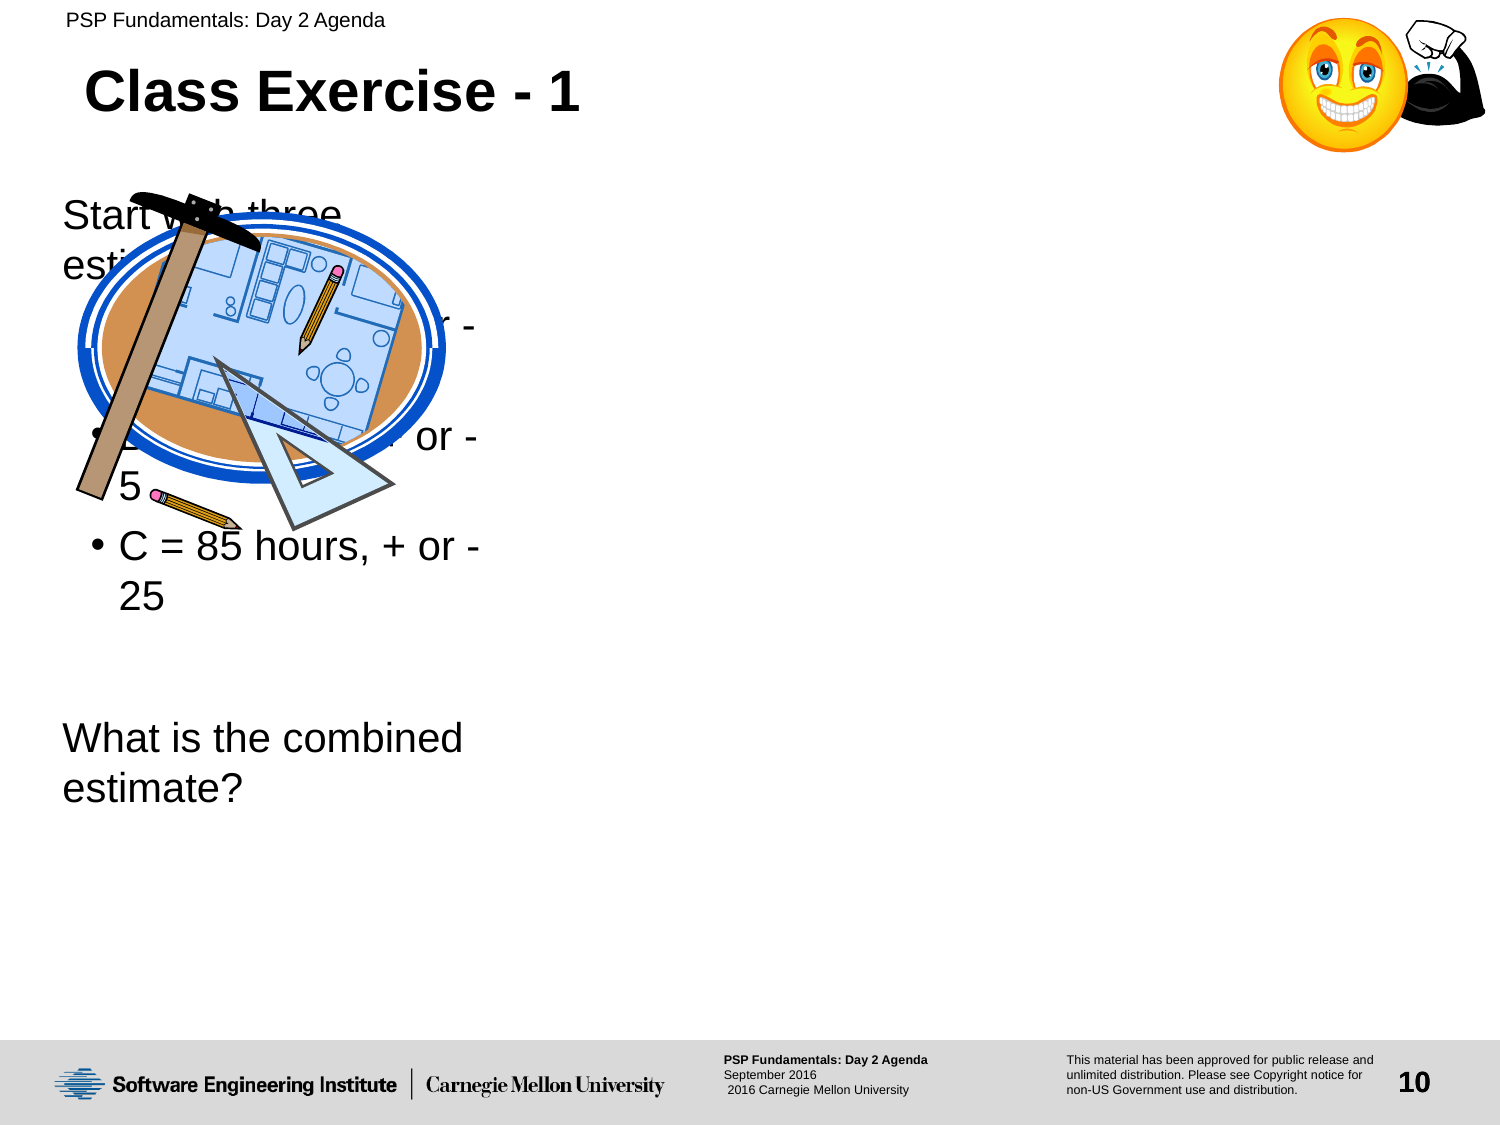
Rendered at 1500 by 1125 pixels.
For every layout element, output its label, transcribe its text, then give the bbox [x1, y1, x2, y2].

title Class Exercise - 1 [65, 37, 1278, 148]
picture [46, 1061, 673, 1104]
list Start with three estimates. A = 45 hours, + or - 10 B = 18 hours, + or - 5 C = 85 hours, + or - 25 What is the combined estimate? [62, 187, 507, 1000]
picture [1278, 17, 1486, 154]
picture [75, 184, 446, 532]
